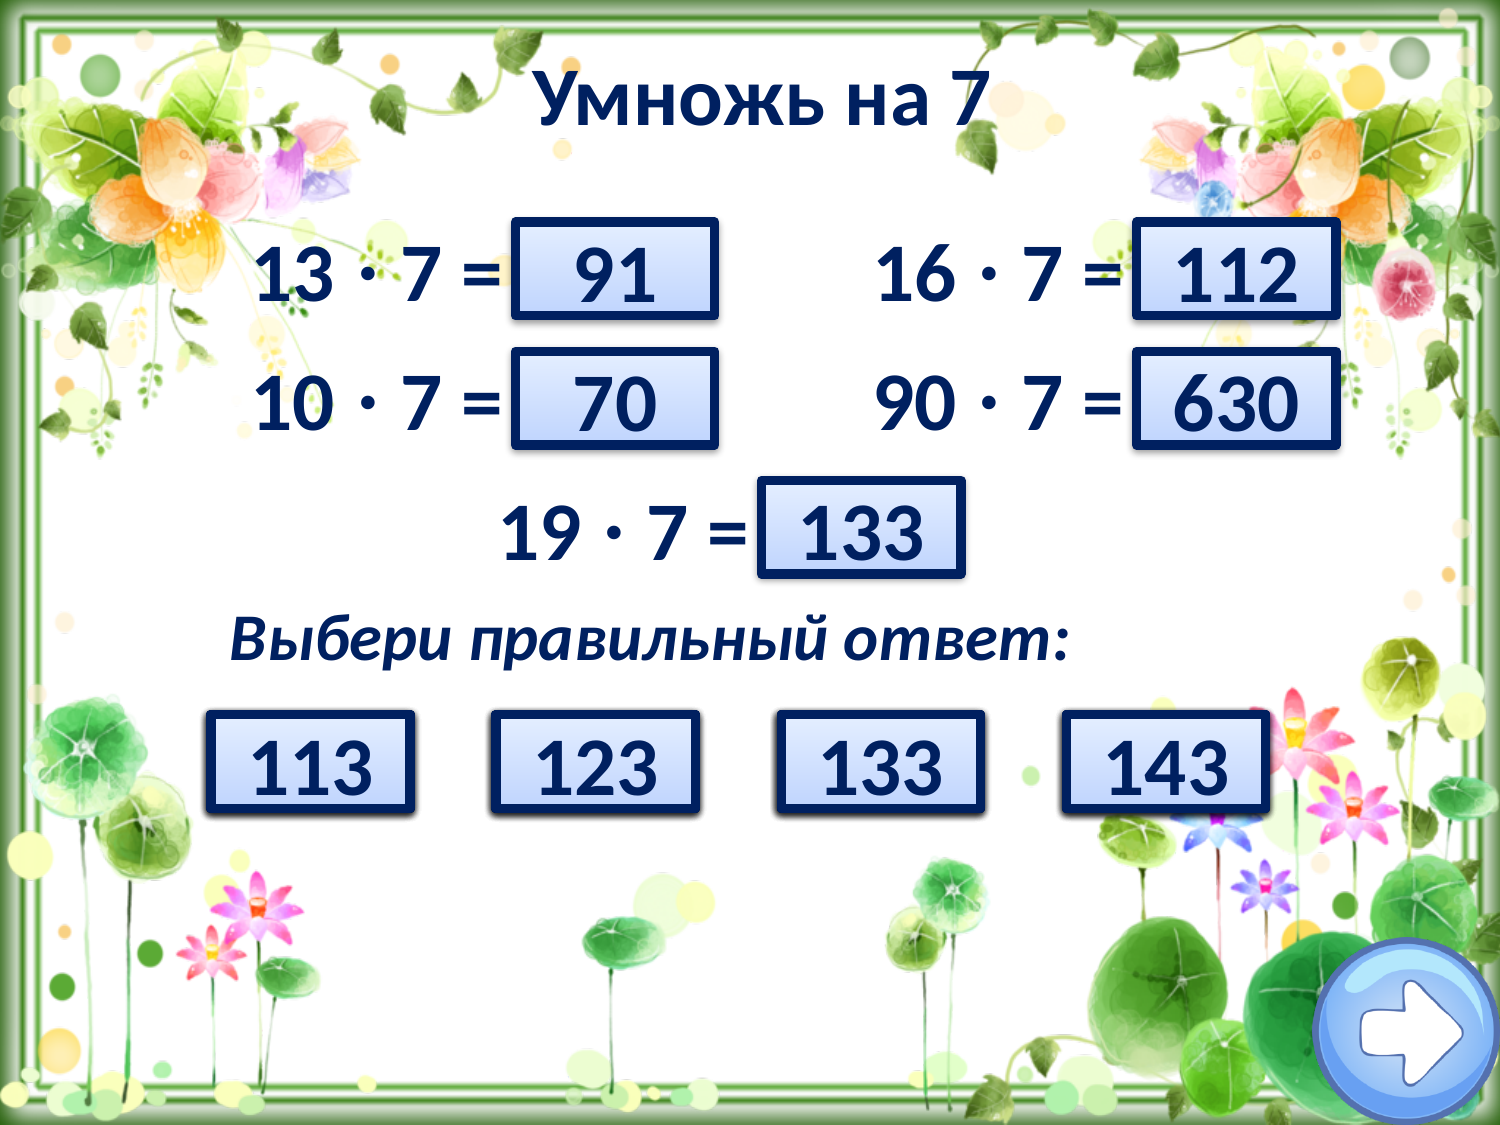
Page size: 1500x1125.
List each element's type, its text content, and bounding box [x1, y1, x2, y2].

picture [0, 0, 1500, 1125]
text_box 143 [1066, 714, 1266, 809]
text_box 133 [780, 714, 981, 809]
text_box 13 · 7 = ? [236, 210, 598, 326]
text_box 133 [761, 480, 962, 575]
text_box 70 [515, 350, 716, 446]
text_box 10 · 7 = ? [236, 340, 598, 455]
text_box 113 [210, 714, 411, 809]
text_box 16 · 7 = ? [857, 210, 1219, 326]
text_box 90 · 7 = ? [857, 340, 1219, 455]
text_box 112 [1136, 221, 1337, 317]
text_box Выбери правильный ответ: [214, 585, 1087, 681]
text_box Умножь на 7 [517, 35, 1008, 150]
text_box 630 [1136, 350, 1337, 446]
text_box 123 [495, 714, 696, 809]
text_box 19 · 7 = ? [482, 469, 844, 584]
text_box 91 [515, 221, 716, 317]
